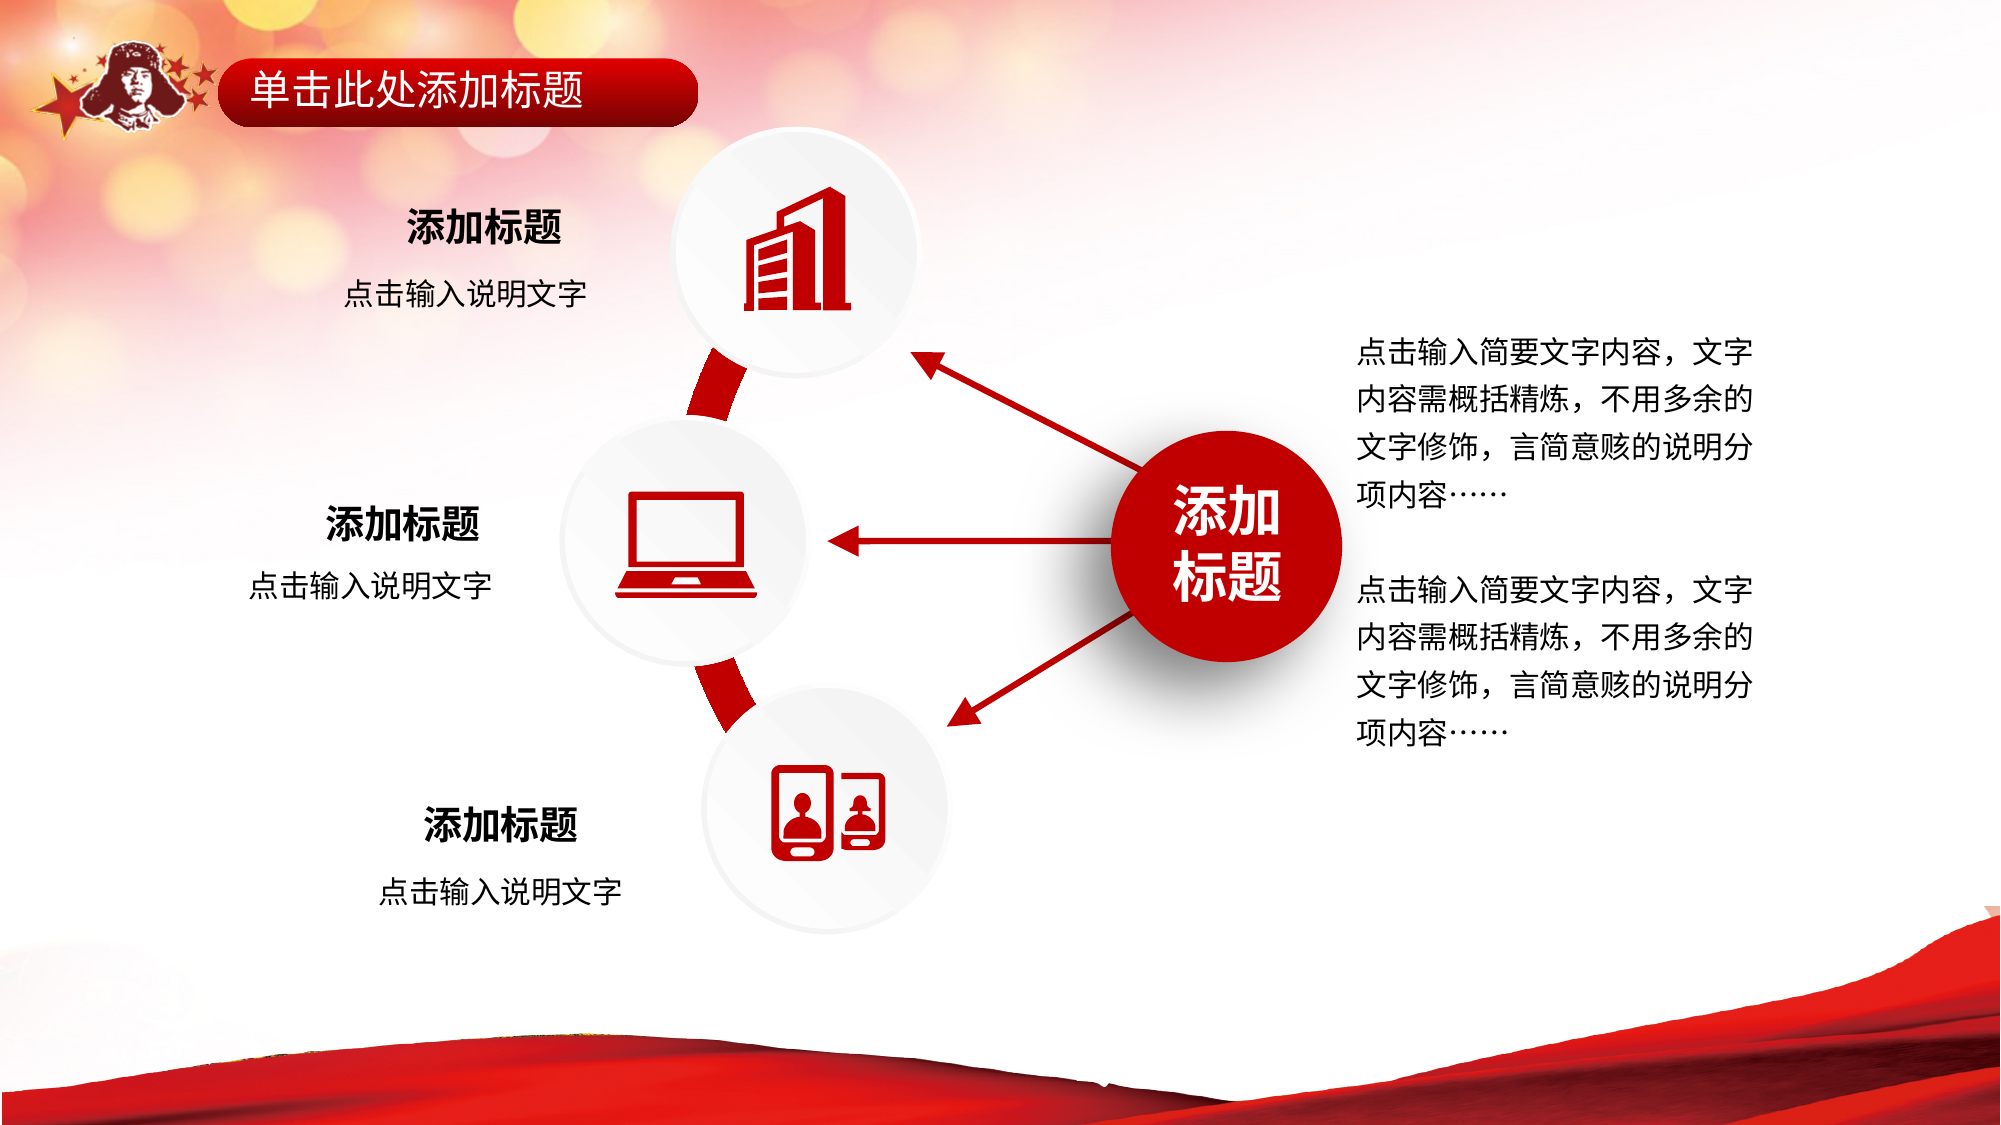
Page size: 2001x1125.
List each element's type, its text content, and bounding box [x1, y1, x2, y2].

text_box [922, 352, 1096, 447]
text_box [1134, 429, 1319, 475]
text_box [1128, 610, 1325, 664]
text_box 点击输入说明文字 [334, 275, 598, 312]
text_box 添加标题 [289, 499, 517, 547]
text_box 单击此处添加标题 [238, 58, 658, 120]
text_box [686, 379, 742, 414]
text_box [953, 659, 1057, 727]
picture [0, 0, 2001, 1125]
text_box [827, 530, 1037, 552]
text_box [670, 126, 922, 379]
text_box 添加标题 [373, 800, 629, 848]
text_box 添加 标题 [1114, 475, 1342, 610]
text_box 点击输入说明文字 [243, 566, 499, 604]
text_box 添加标题 [370, 202, 598, 250]
text_box [229, 57, 700, 129]
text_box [559, 414, 812, 667]
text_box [701, 682, 953, 935]
text_box [695, 667, 745, 683]
text_box 点击输入说明文字 [373, 873, 629, 906]
text_box 点击输入简要文字内容，文字内容需概括精炼，不用多余的文字修饰，言简意赅的说明分项内容…… 点击输入简要文字内容，文字内容需概括精炼，不用多余的文字修饰，言简意赅的说明分项内容…… [1342, 314, 1784, 758]
text_box [1109, 515, 1114, 578]
